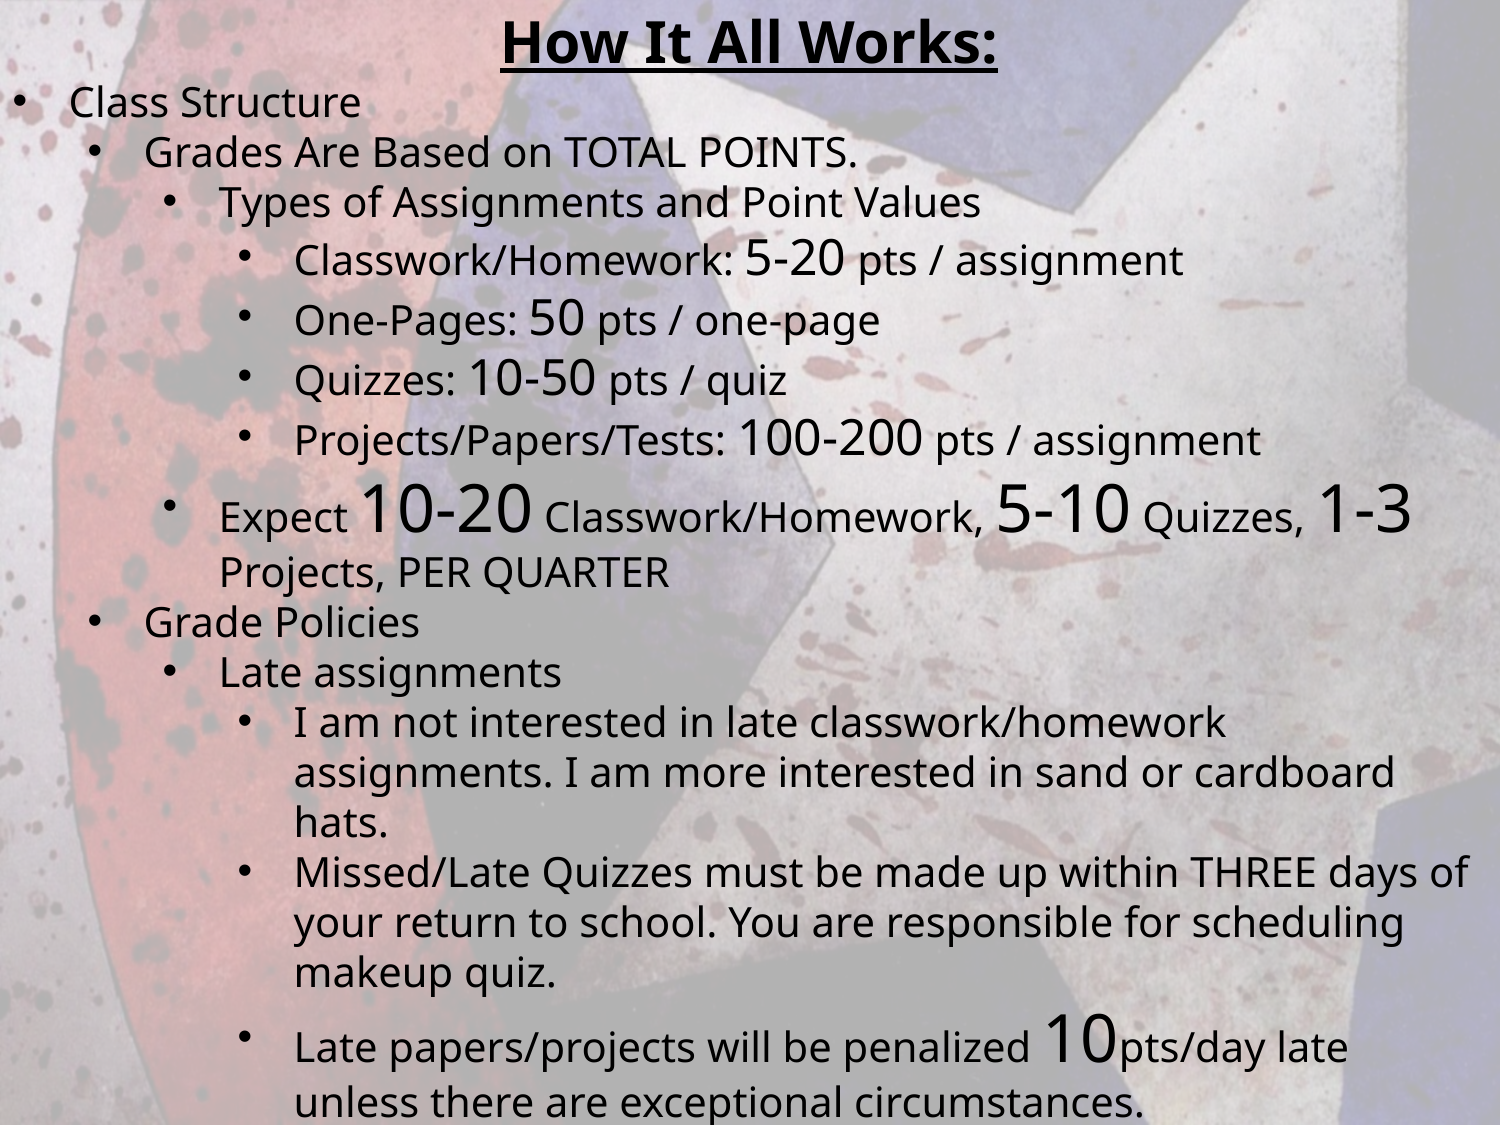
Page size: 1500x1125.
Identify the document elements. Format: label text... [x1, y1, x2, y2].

text_box How It All Works: Class Structure Grades Are Based on TOTAL POINTS. Types of Assignments and Point Values Classwork/Homework: 5-20 pts / assignment One-Pages: 50 pts / one-page Quizzes: 10-50 pts / quiz Projects/Papers/Tests: 100-200 pts / assignment Expect 10-20 Classwork/Homework, 5-10 Quizzes, 1-3 Projects, PER QUARTER Grade Policies Late assignments I am not interested in late classwork/homework assignments. I am more interested in sand or cardboard hats. Missed/Late Quizzes must be made up within THREE days of your return to school. You are responsible for scheduling makeup quiz. Late papers/projects will be penalized 10pts/day late unless there are exceptional circumstances. [0, 0, 1500, 1125]
